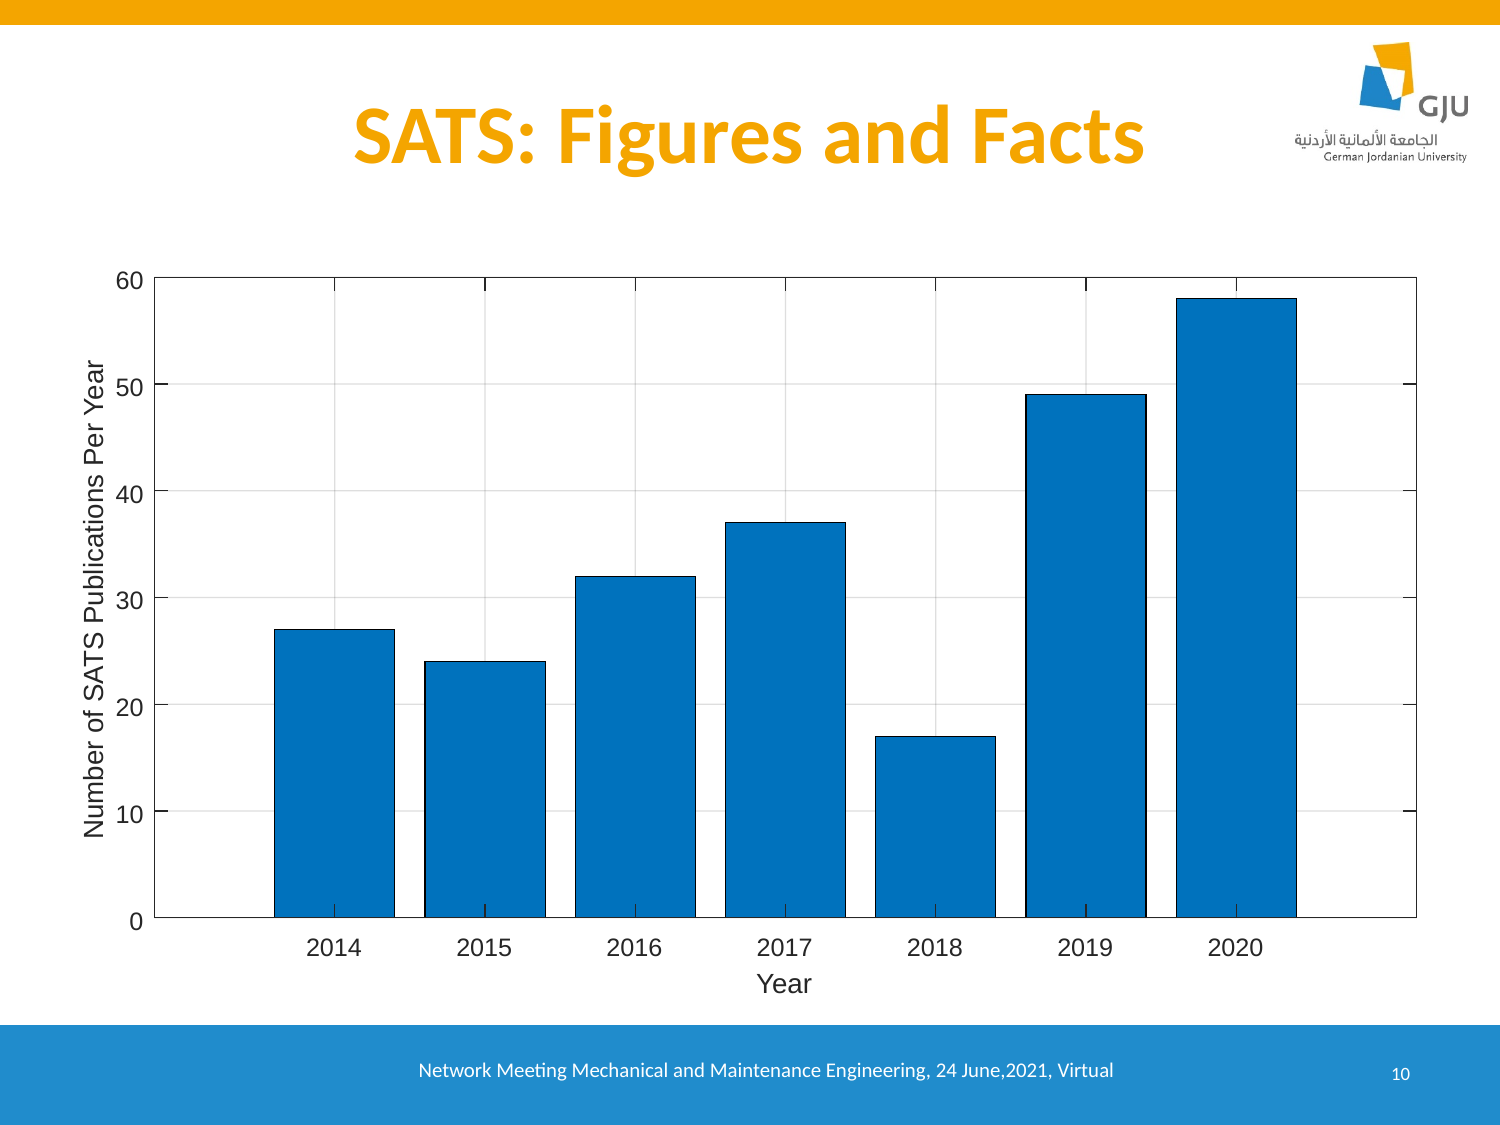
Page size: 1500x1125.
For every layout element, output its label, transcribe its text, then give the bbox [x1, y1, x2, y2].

footer Network Meeting Mechanical and Maintenance Engineering, 24 June,2021, Virtual [320, 1051, 1213, 1112]
slide_number 10 [1258, 1042, 1425, 1103]
title SATS: Figures and Facts [75, 45, 1425, 233]
picture [0, 0, 1500, 25]
picture [1295, 42, 1468, 163]
picture [63, 249, 1441, 1007]
